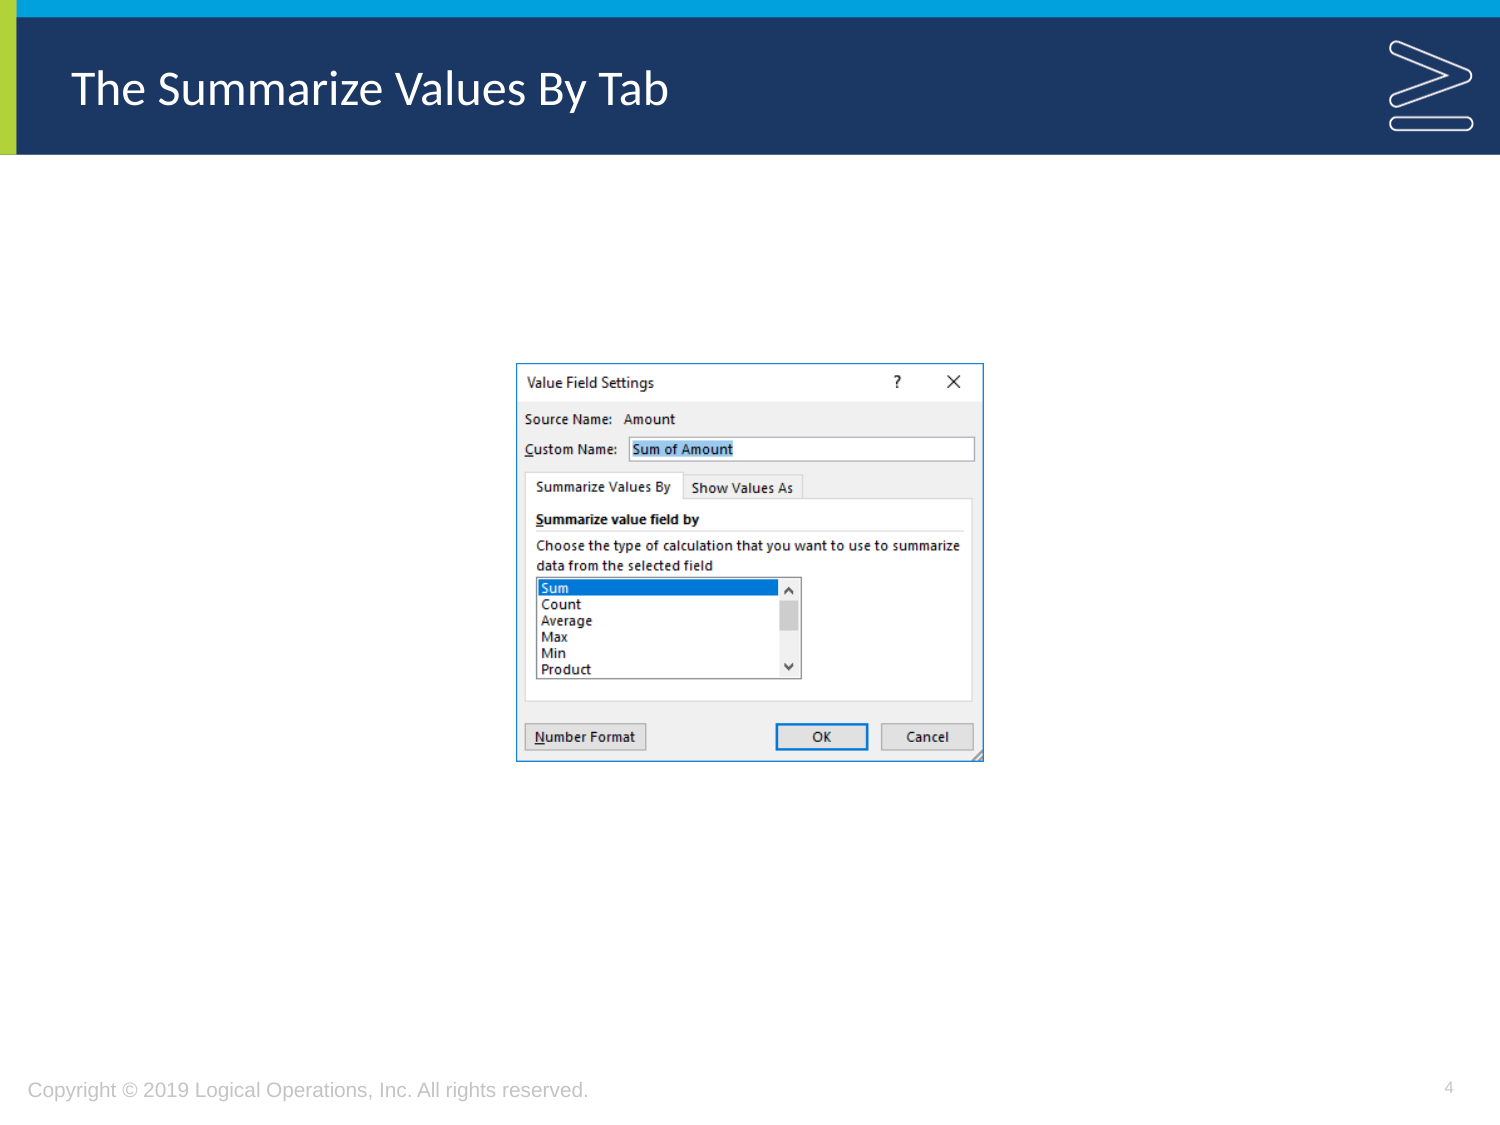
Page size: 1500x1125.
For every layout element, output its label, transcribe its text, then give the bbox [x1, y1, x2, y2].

picture [1350, 18, 1500, 155]
picture [516, 362, 984, 763]
title The Summarize Values By Tab [56, 16, 1350, 155]
slide_number 4 [1118, 1057, 1469, 1118]
picture [0, 0, 56, 155]
